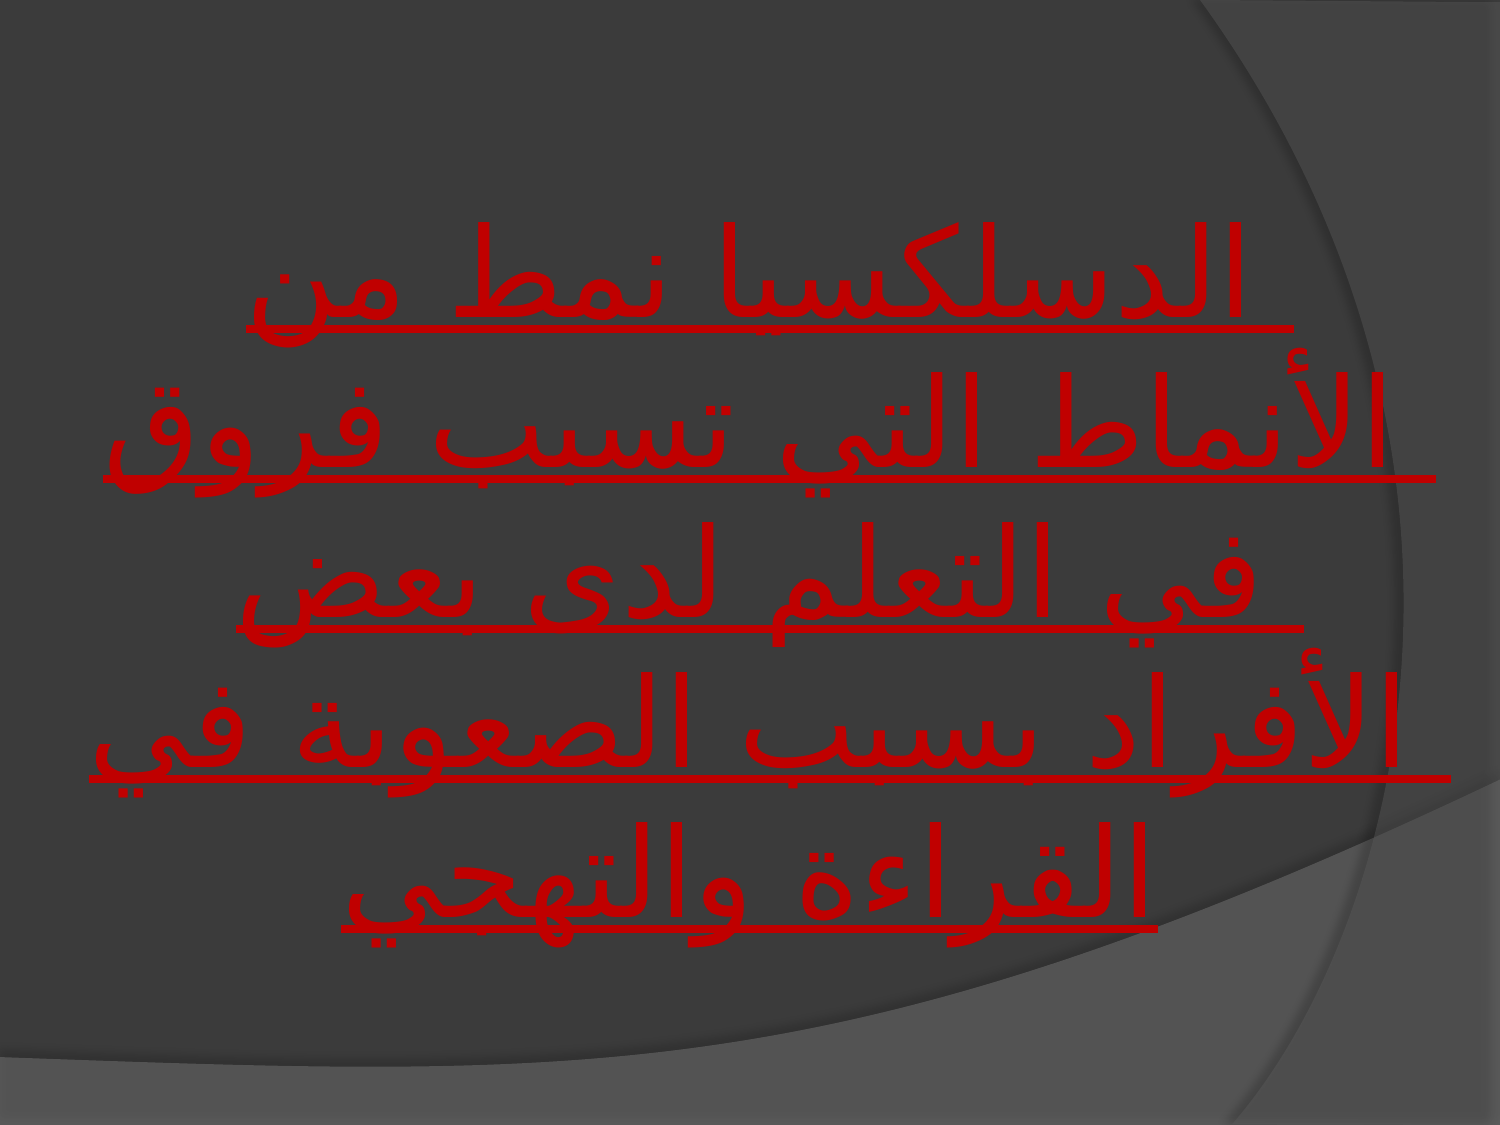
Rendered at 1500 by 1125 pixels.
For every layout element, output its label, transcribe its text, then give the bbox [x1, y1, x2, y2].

title الدسلكسيا نمط من الأنماط التي تسبب فروق في التعلم لدى بعض الأفراد بسبب الصعوبة في القراءة والتهجي [75, 45, 1425, 1090]
